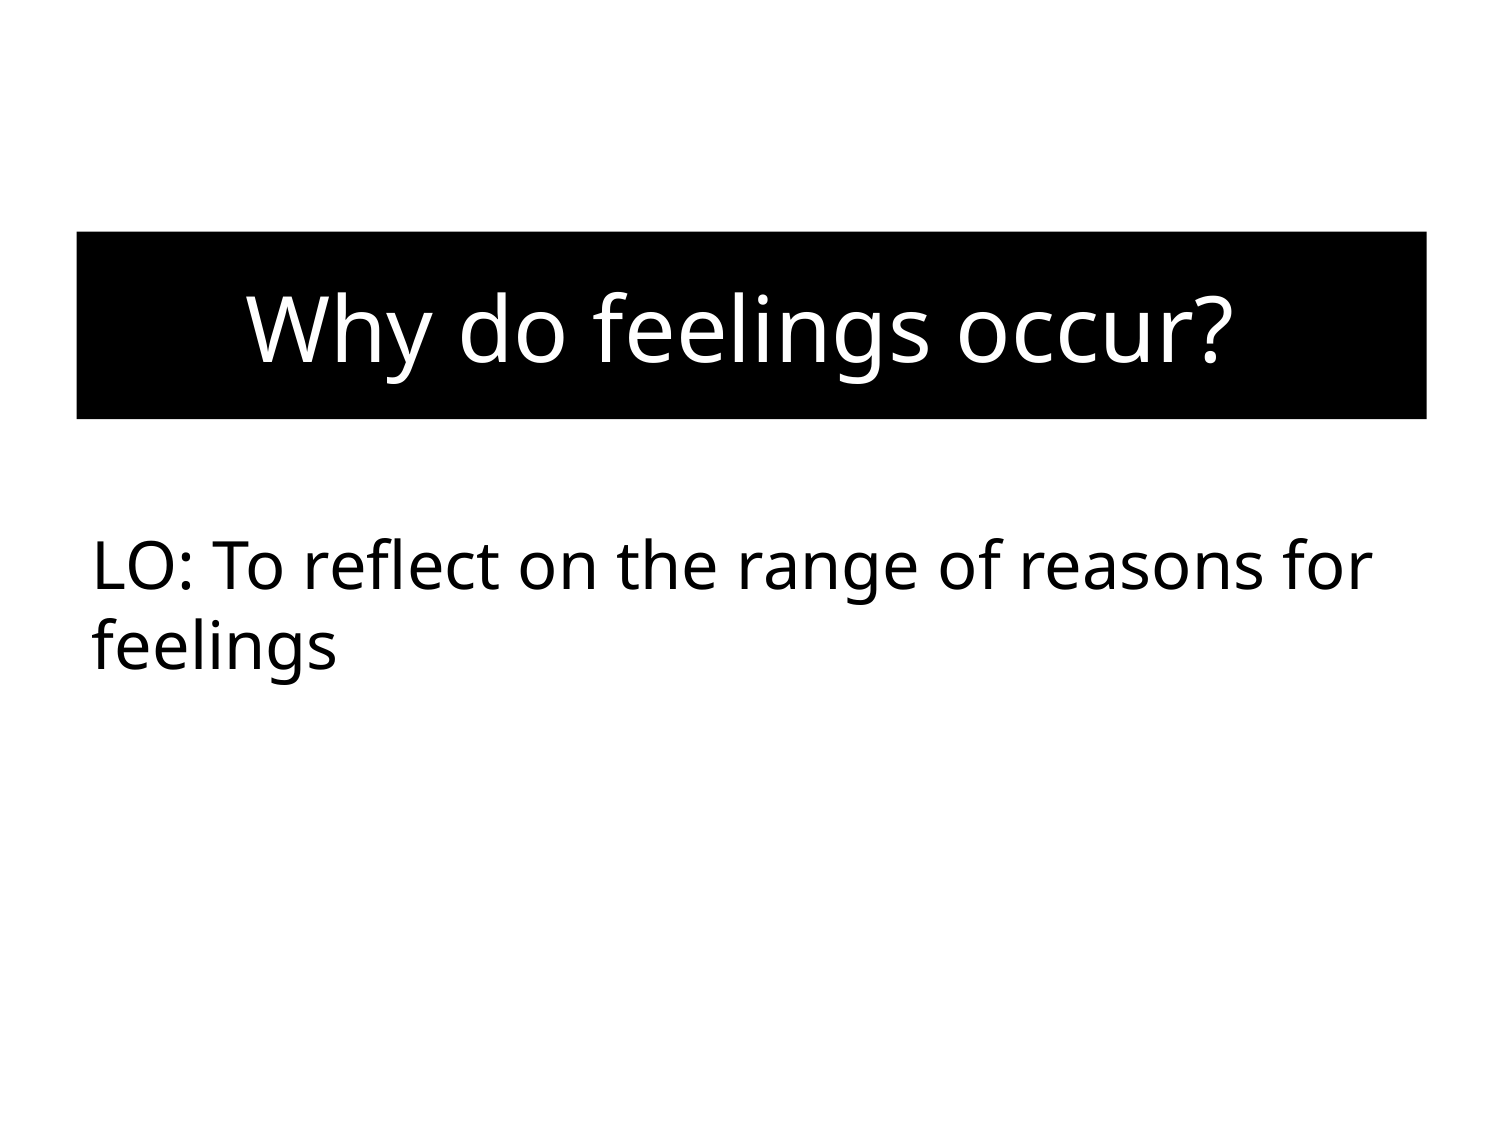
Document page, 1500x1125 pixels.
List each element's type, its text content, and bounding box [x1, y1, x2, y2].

title Why do feelings occur? [76, 231, 1427, 420]
list LO: To reflect on the range of reasons for feelings [76, 515, 1427, 745]
